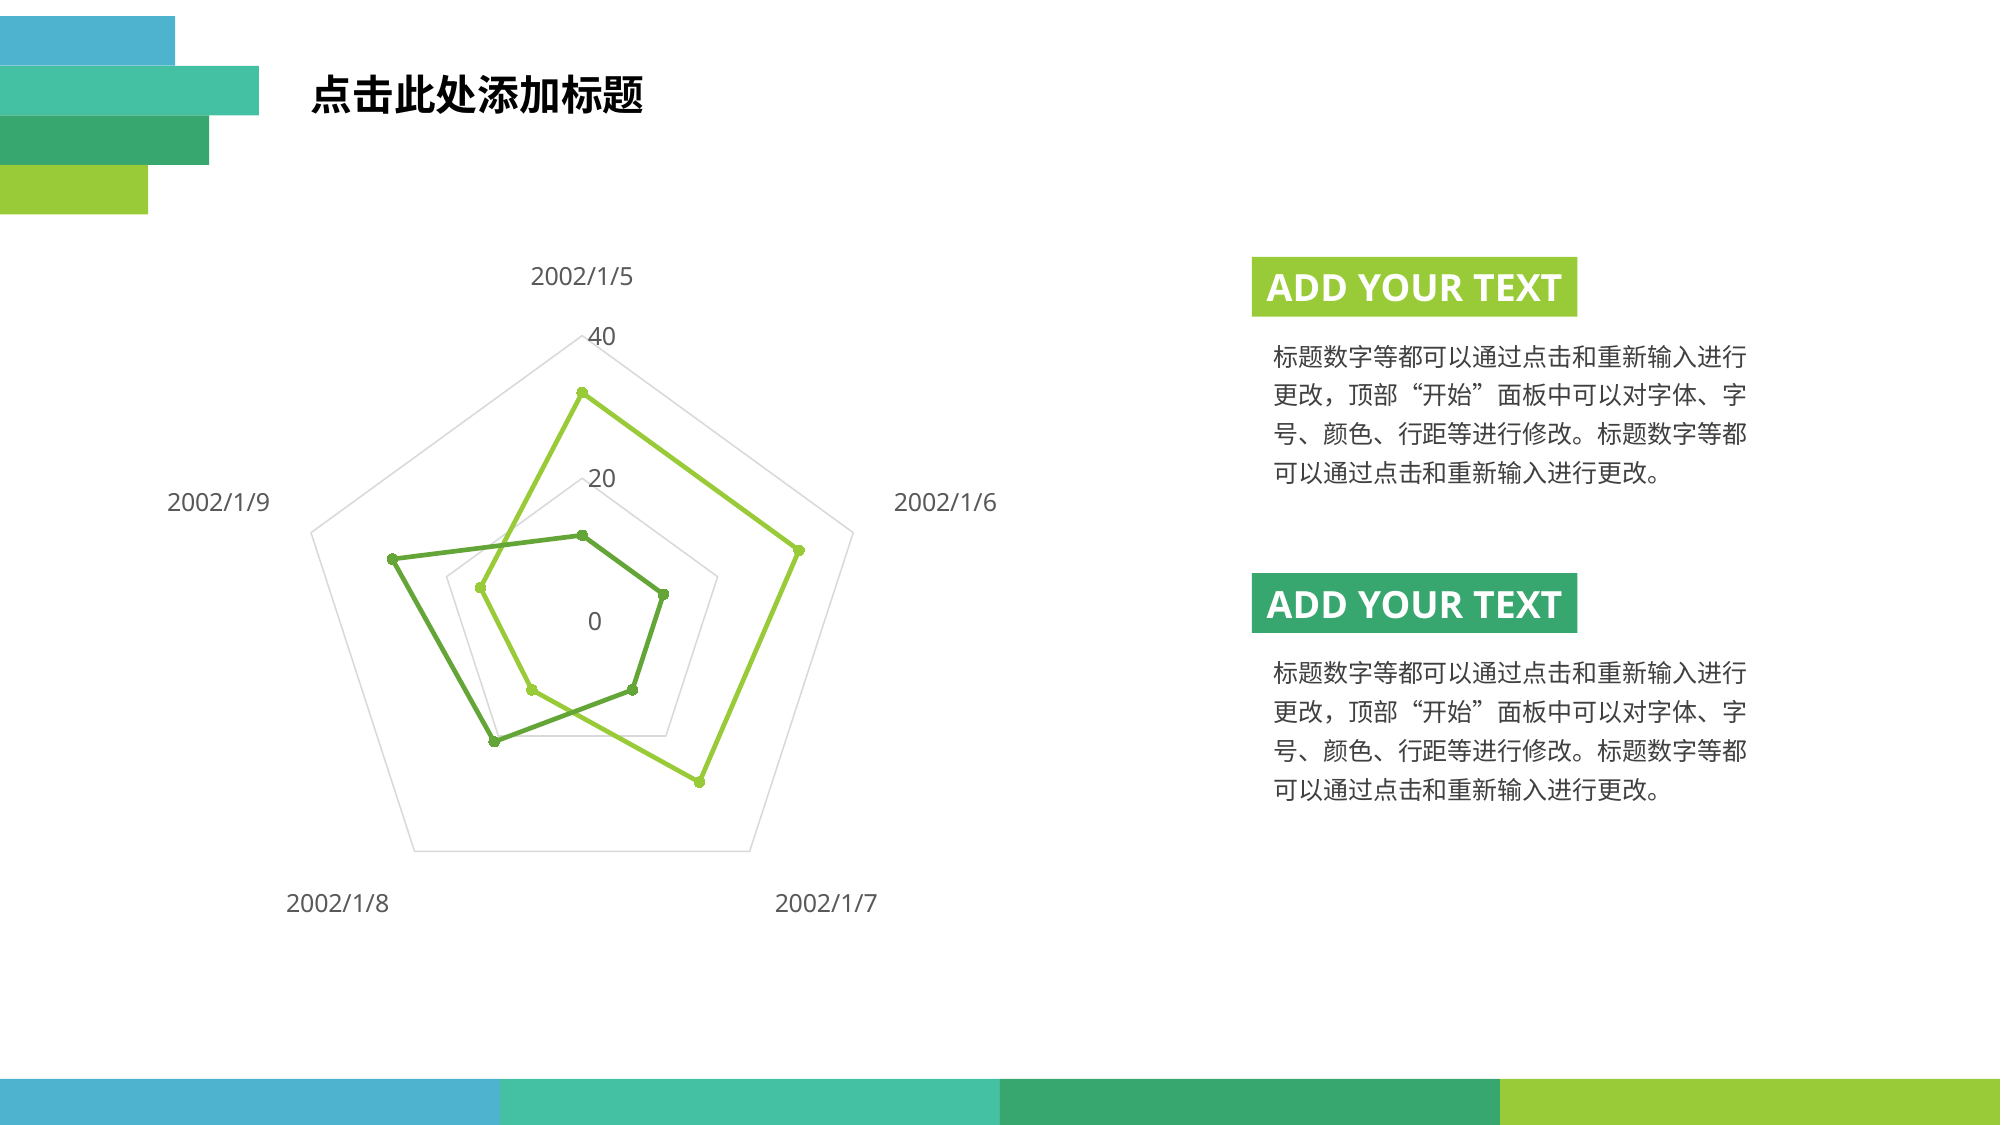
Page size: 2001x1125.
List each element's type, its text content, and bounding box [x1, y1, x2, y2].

list 点击此处添加标题 [295, 52, 1029, 141]
text_box 标题数字等都可以通过点击和重新输入进行更改，顶部“开始”面板中可以对字体、字号、颜色、行距等进行修改。标题数字等都可以通过点击和重新输入进行更改。 [1258, 641, 1768, 812]
text_box ADD YOUR TEXT [1251, 256, 1578, 317]
text_box 标题数字等都可以通过点击和重新输入进行更改，顶部“开始”面板中可以对字体、字号、颜色、行距等进行修改。标题数字等都可以通过点击和重新输入进行更改。 [1258, 324, 1768, 496]
chart [95, 256, 1080, 998]
text_box ADD YOUR TEXT [1251, 573, 1578, 633]
